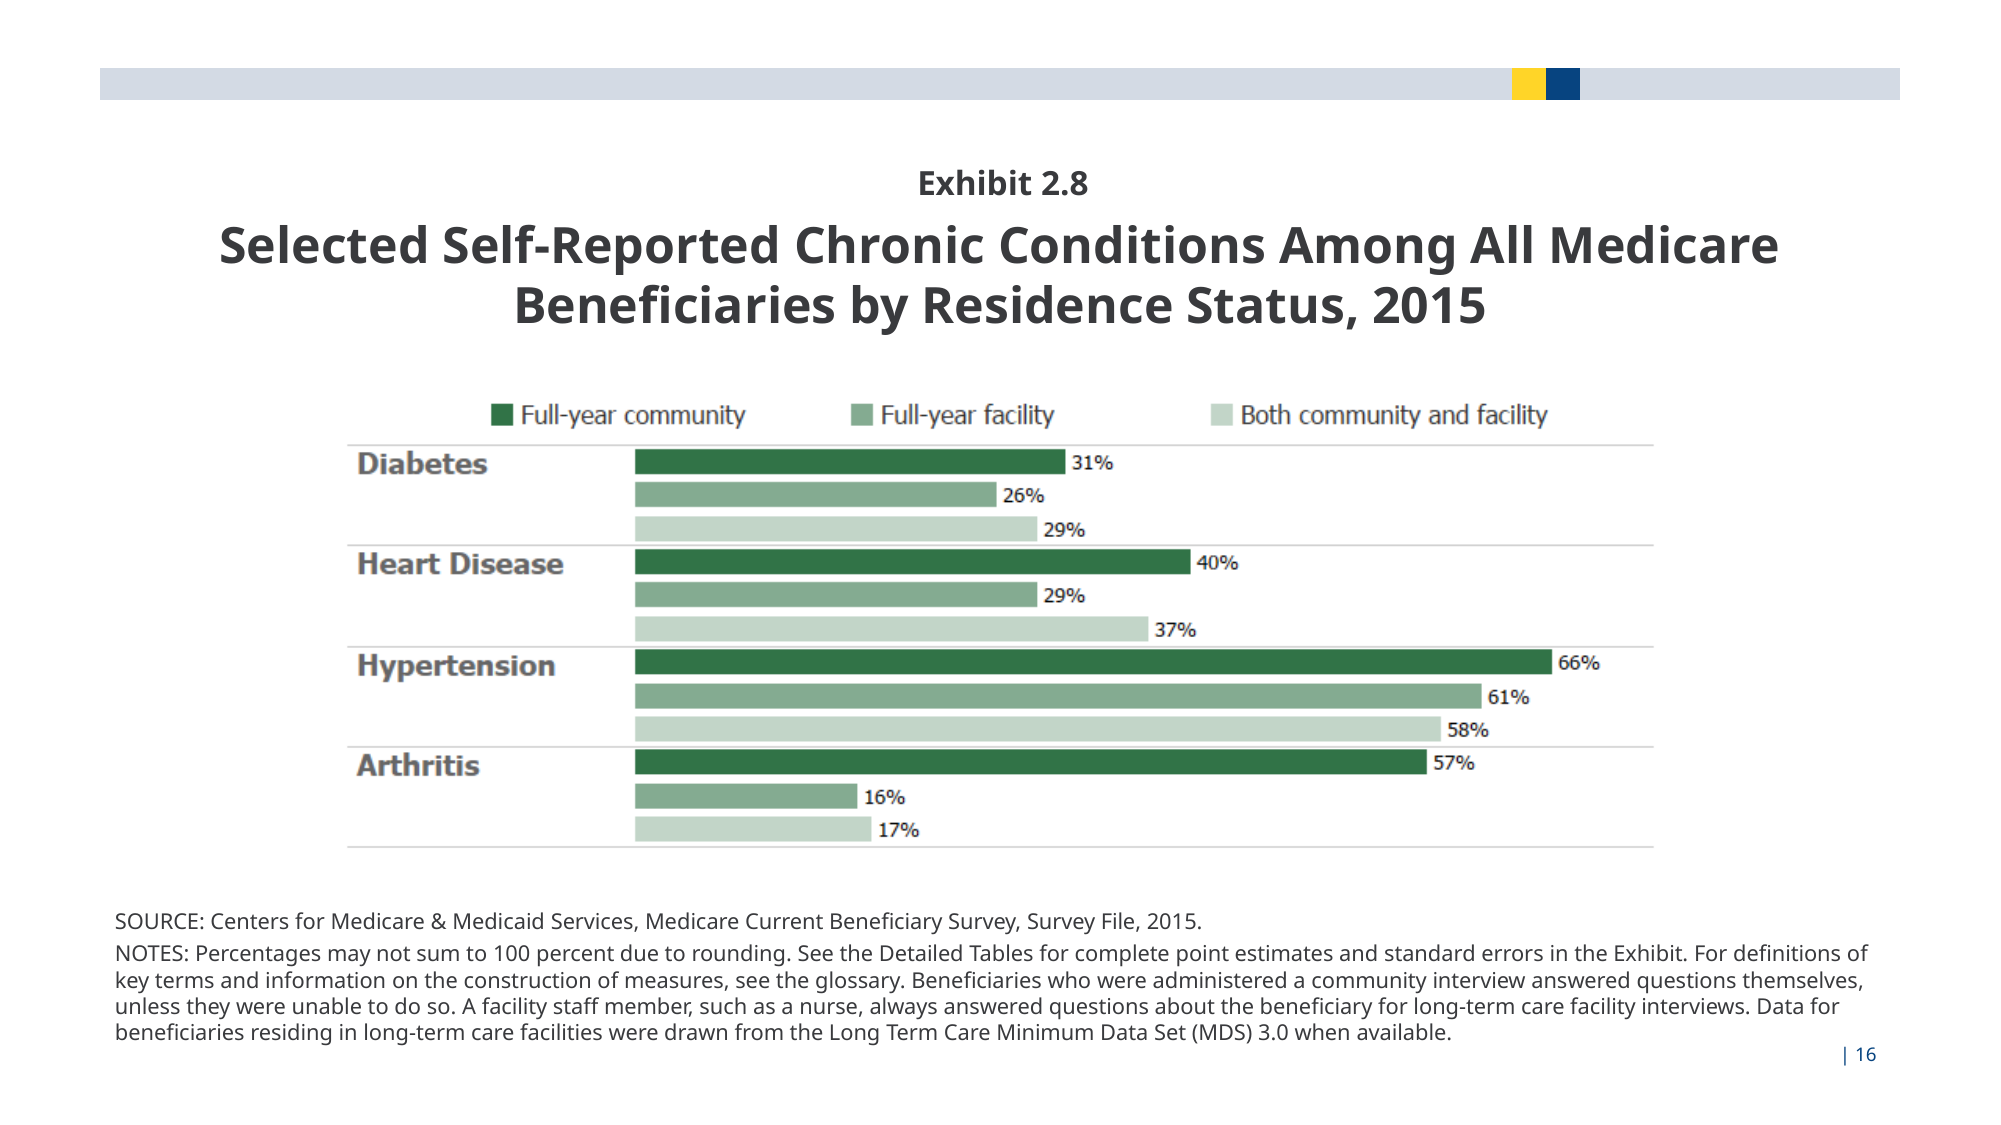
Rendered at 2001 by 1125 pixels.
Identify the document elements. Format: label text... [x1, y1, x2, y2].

list Selected Self-Reported Chronic Conditions Among All Medicare Beneficiaries by Residence Status, 2015 [99, 213, 1900, 300]
list SOURCE: Centers for Medicare & Medicaid Services, Medicare Current Beneficiary Survey, Survey File, 2015. NOTES: Percentages may not sum to 100 percent due to rounding. See the Detailed Tables for complete point estimates and standard errors in the Exhibit. For definitions of key terms and information on the construction of measures, see the glossary. Beneficiaries who were administered a community interview answered questions themselves, unless they were unable to do so. A facility staff member, such as a nurse, always answered questions about the beneficiary for long-term care facility interviews. Data for beneficiaries residing in long-term care facilities were drawn from the Long Term Care Minimum Data Set (MDS) 3.0 when available. [99, 900, 1900, 960]
title Exhibit 2.8 [99, 154, 1900, 213]
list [335, 389, 1665, 860]
